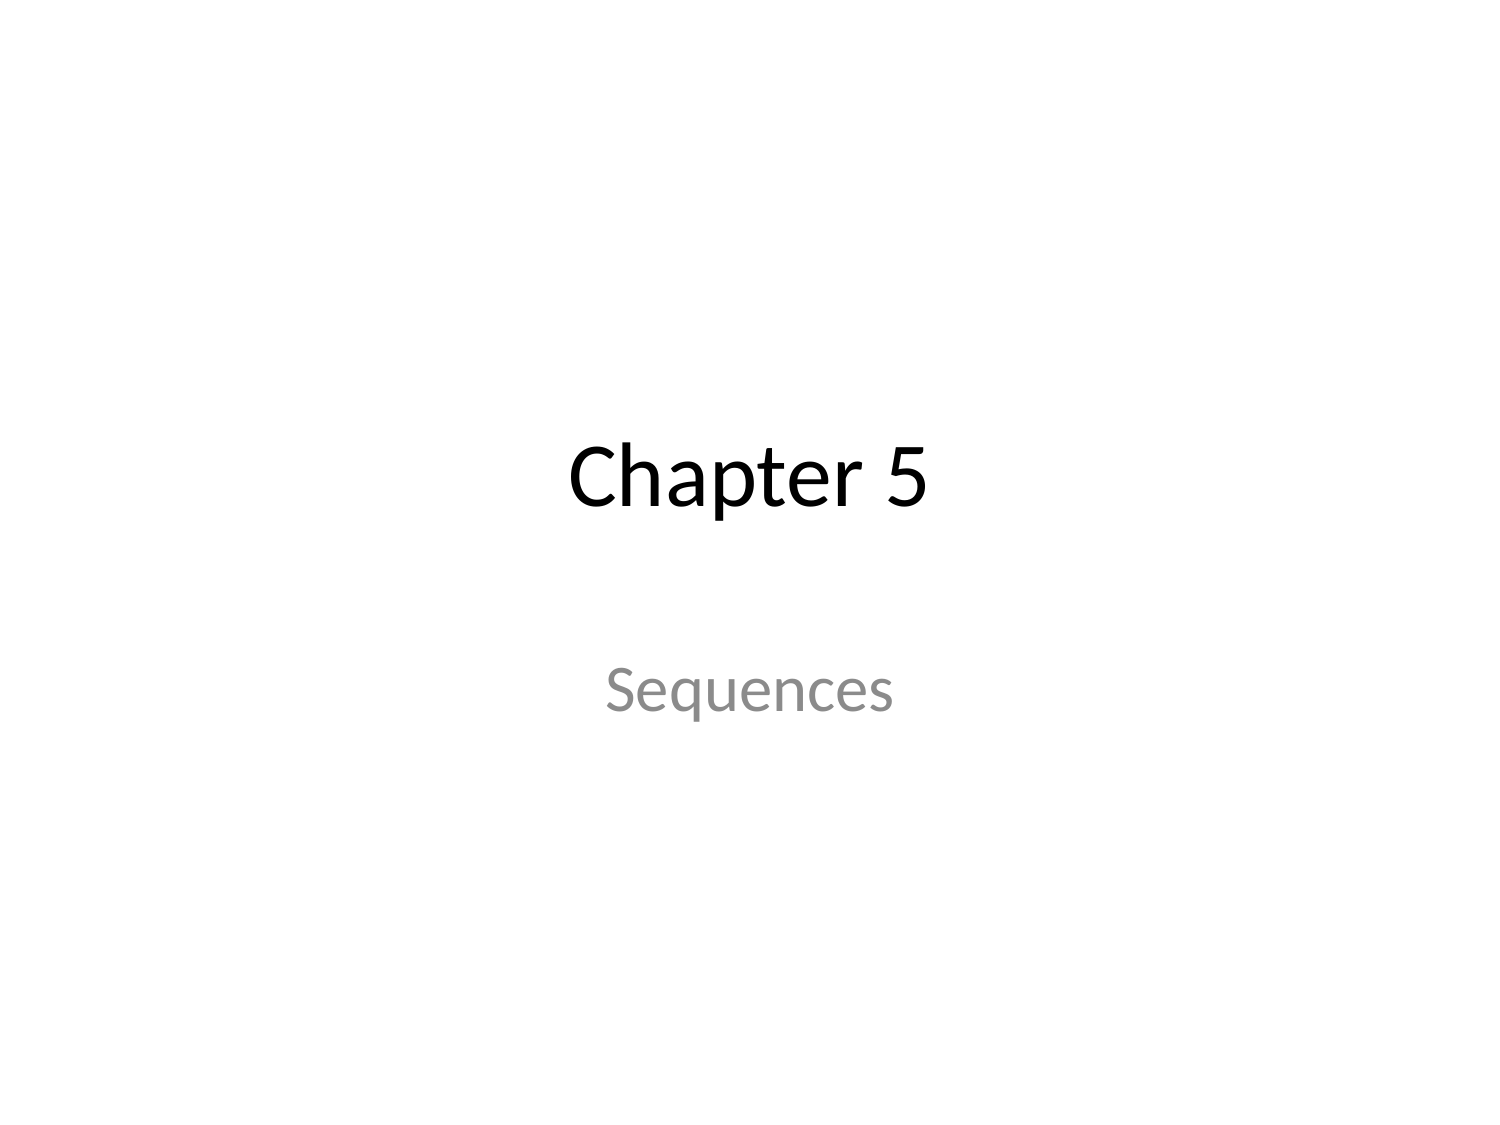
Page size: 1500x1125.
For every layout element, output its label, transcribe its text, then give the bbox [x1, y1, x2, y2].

title Chapter 5 [112, 349, 1388, 591]
subtitle Sequences [225, 637, 1275, 925]
